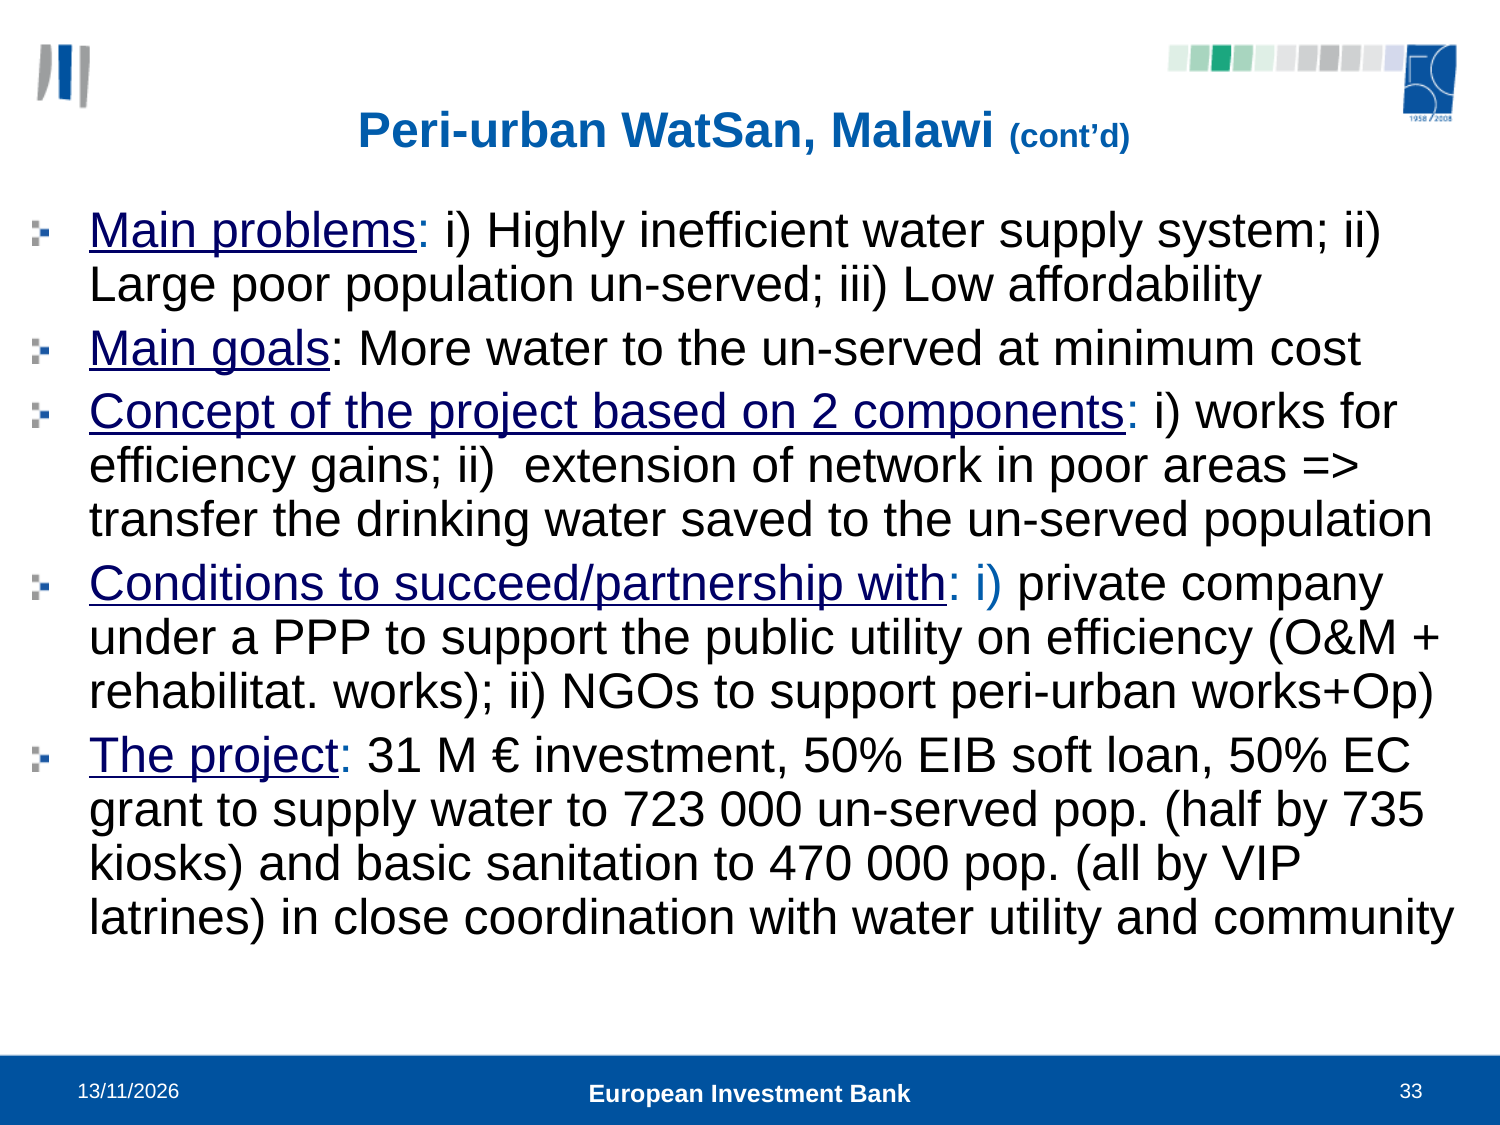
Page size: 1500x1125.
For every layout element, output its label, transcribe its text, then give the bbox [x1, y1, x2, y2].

slide_number 33 [1274, 1070, 1438, 1125]
picture [0, 0, 1500, 1125]
title Peri-urban WatSan, Malawi (cont’d) [29, 89, 1460, 185]
footer European Investment Bank [229, 1070, 1271, 1125]
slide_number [62, 1070, 226, 1125]
list Main problems: i) Highly inefficient water supply system; ii) Large poor population un-served; iii) Low affordability Main goals: More water to the un-served at minimum cost Concept of the project based on 2 components: i) works for efficiency gains; ii) extension of network in poor areas => transfer the drinking water saved to the un-served population Conditions to succeed/partnership with: i) private company under a PPP to support the public utility on efficiency (O&M + rehabilitat. works); ii) NGOs to support peri-urban works+Op) The project: 31 M € investment, 50% EIB soft loan, 50% EC grant to supply water to 723 000 un-served pop. (half by 735 kiosks) and basic sanitation to 470 000 pop. (all by VIP latrines) in close coordination with water utility and community [17, 196, 1483, 1024]
